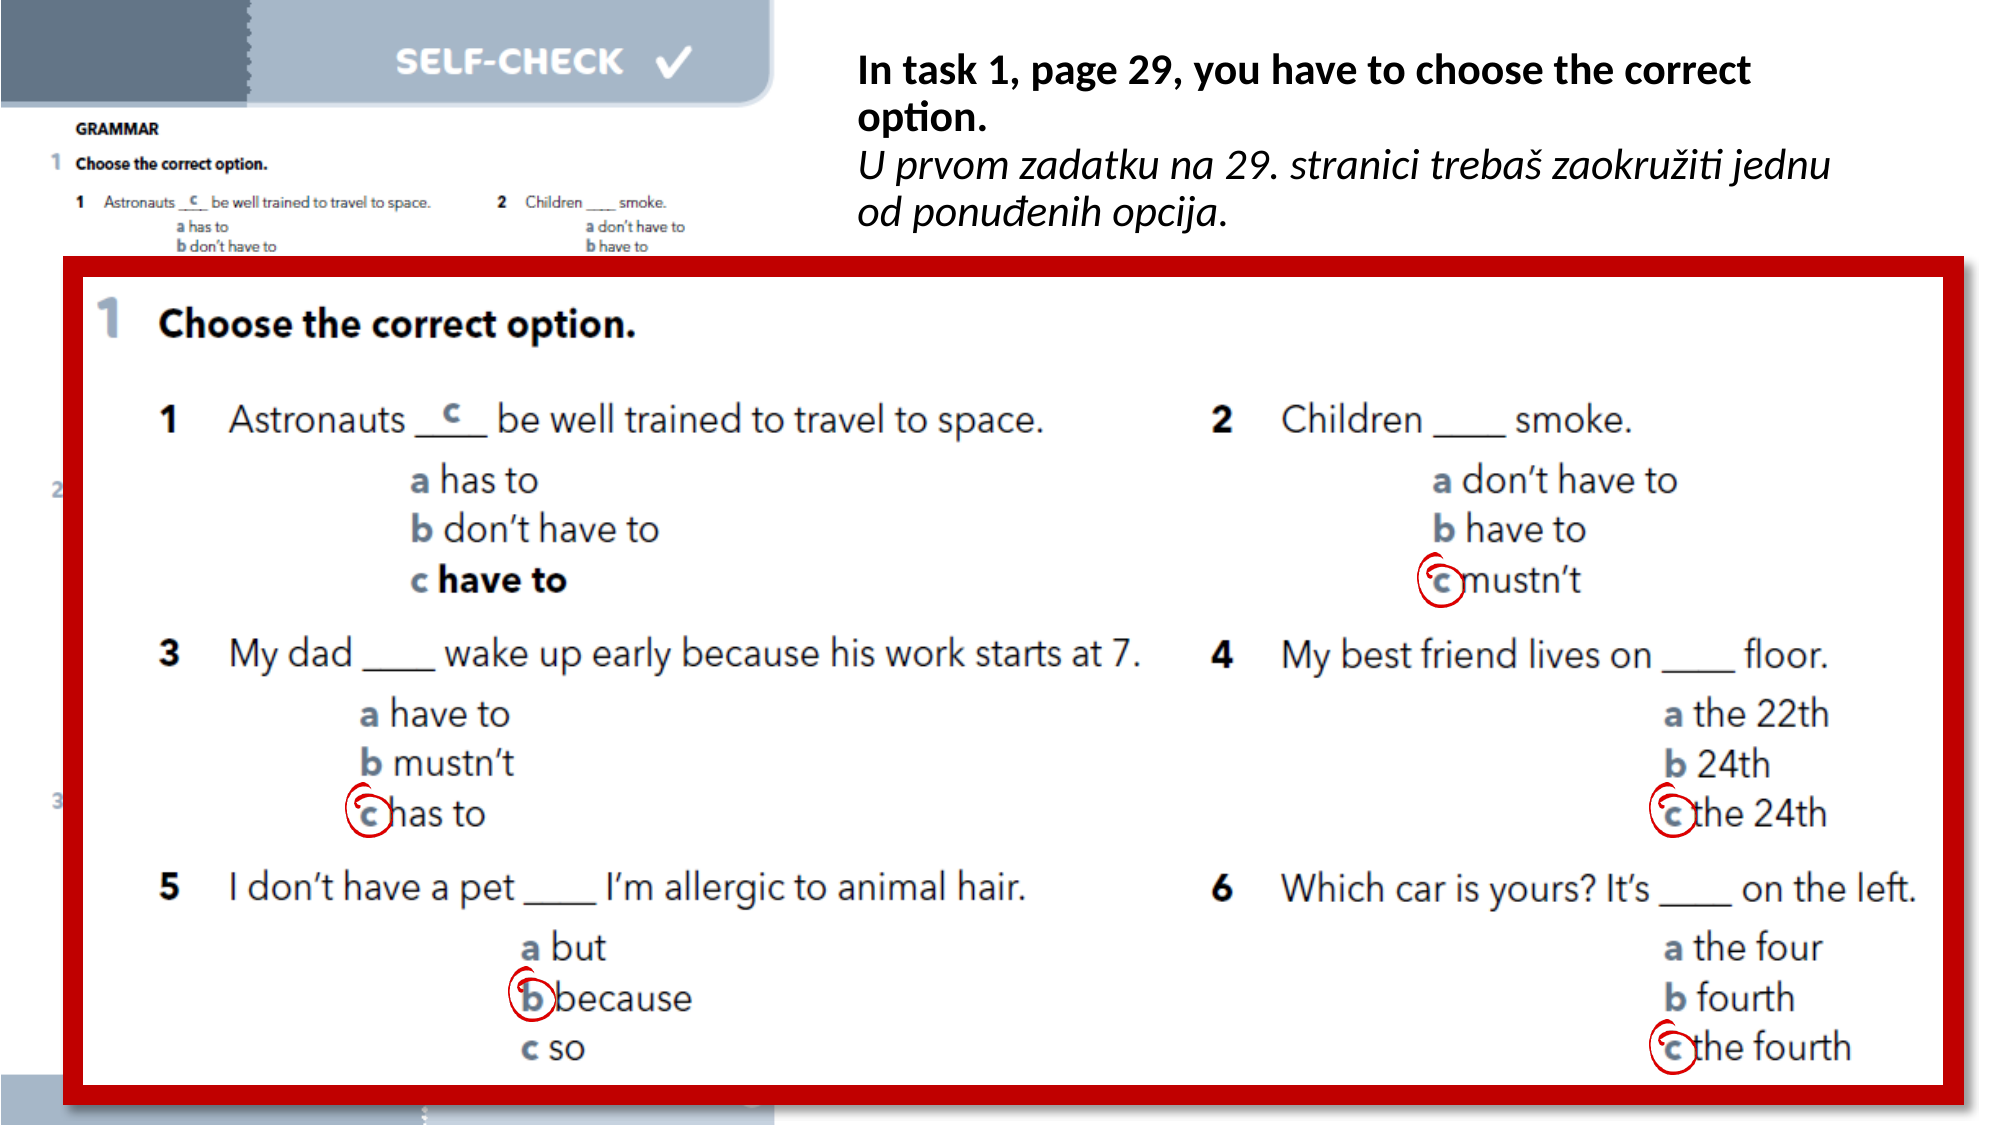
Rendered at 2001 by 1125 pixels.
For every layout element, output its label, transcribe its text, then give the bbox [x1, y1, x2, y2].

text_box In task 1, page 29, you have to choose the correct option. U prvom zadatku na 29. stranici trebaš zaokružiti jednu od ponuđenih opcija. [843, 39, 1898, 276]
picture [1, 0, 1943, 1125]
